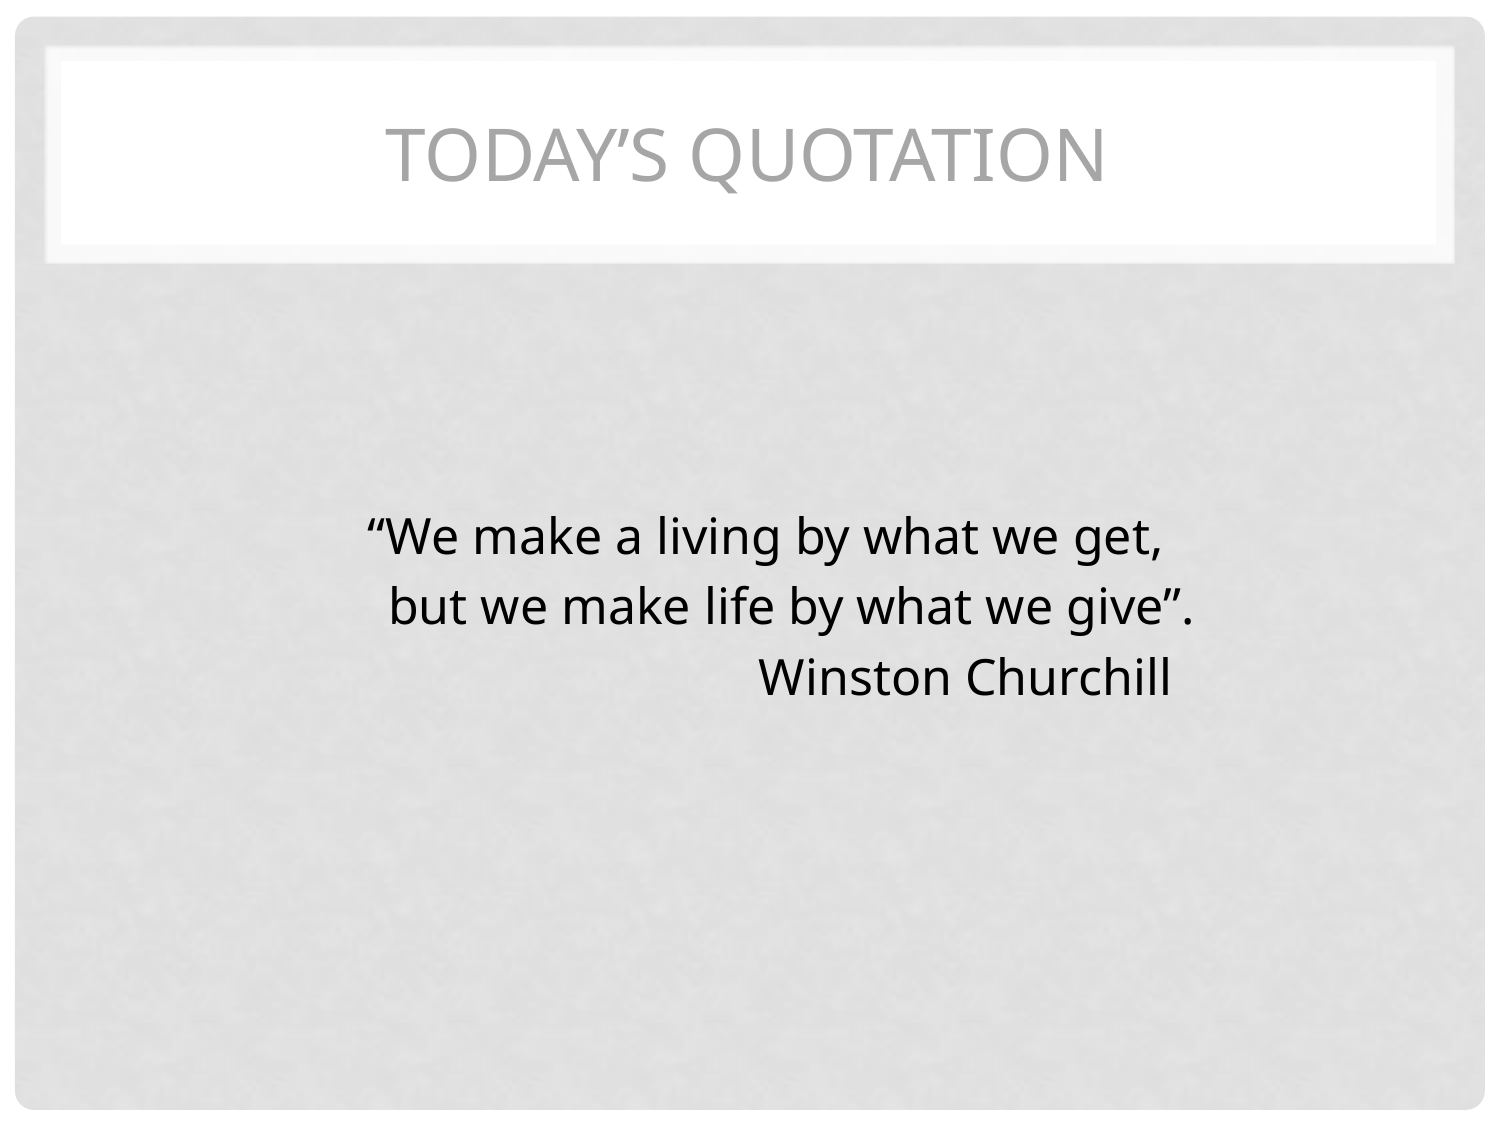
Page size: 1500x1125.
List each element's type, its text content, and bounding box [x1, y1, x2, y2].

title Today’s quotation [69, 66, 1425, 238]
list “We make a living by what we get, but we make life by what we give”. Winston Churchill [75, 287, 1425, 1005]
